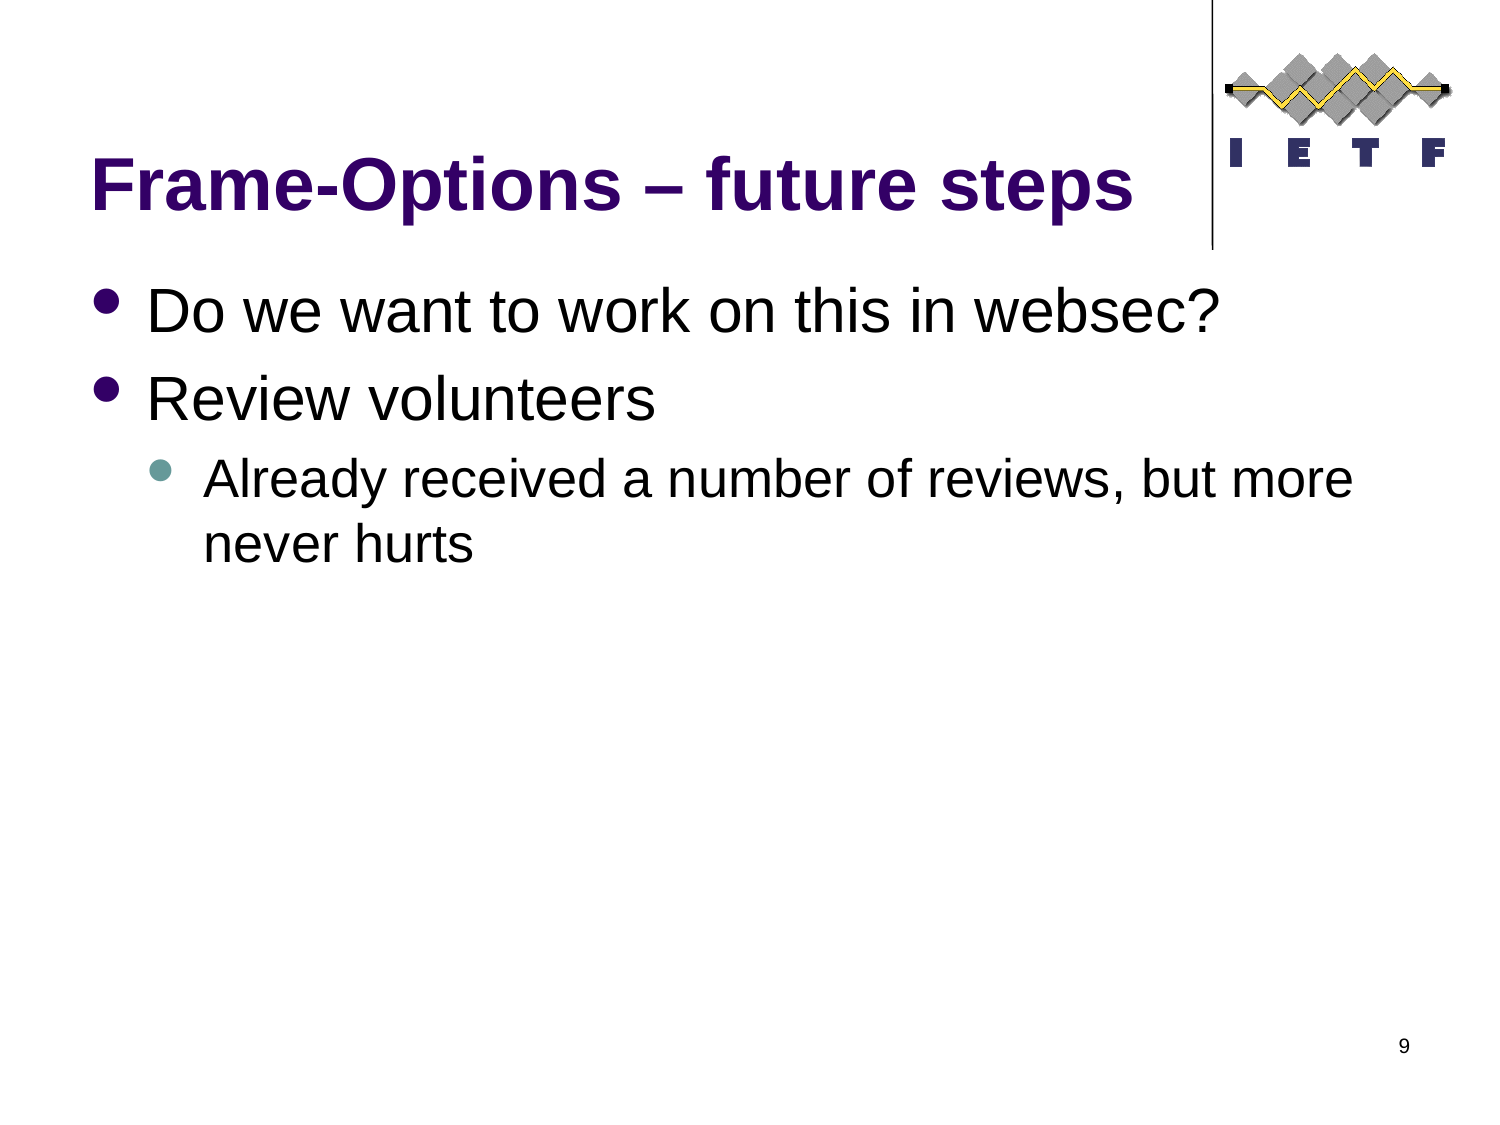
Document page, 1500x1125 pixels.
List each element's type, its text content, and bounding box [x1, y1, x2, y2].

title Frame-Options – future steps [74, 19, 1201, 233]
list Do we want to work on this in websec? Review volunteers Already received a number of reviews, but more never hurts [74, 262, 1426, 1088]
picture [1212, 37, 1463, 181]
slide_number 9 [1074, 1024, 1426, 1101]
